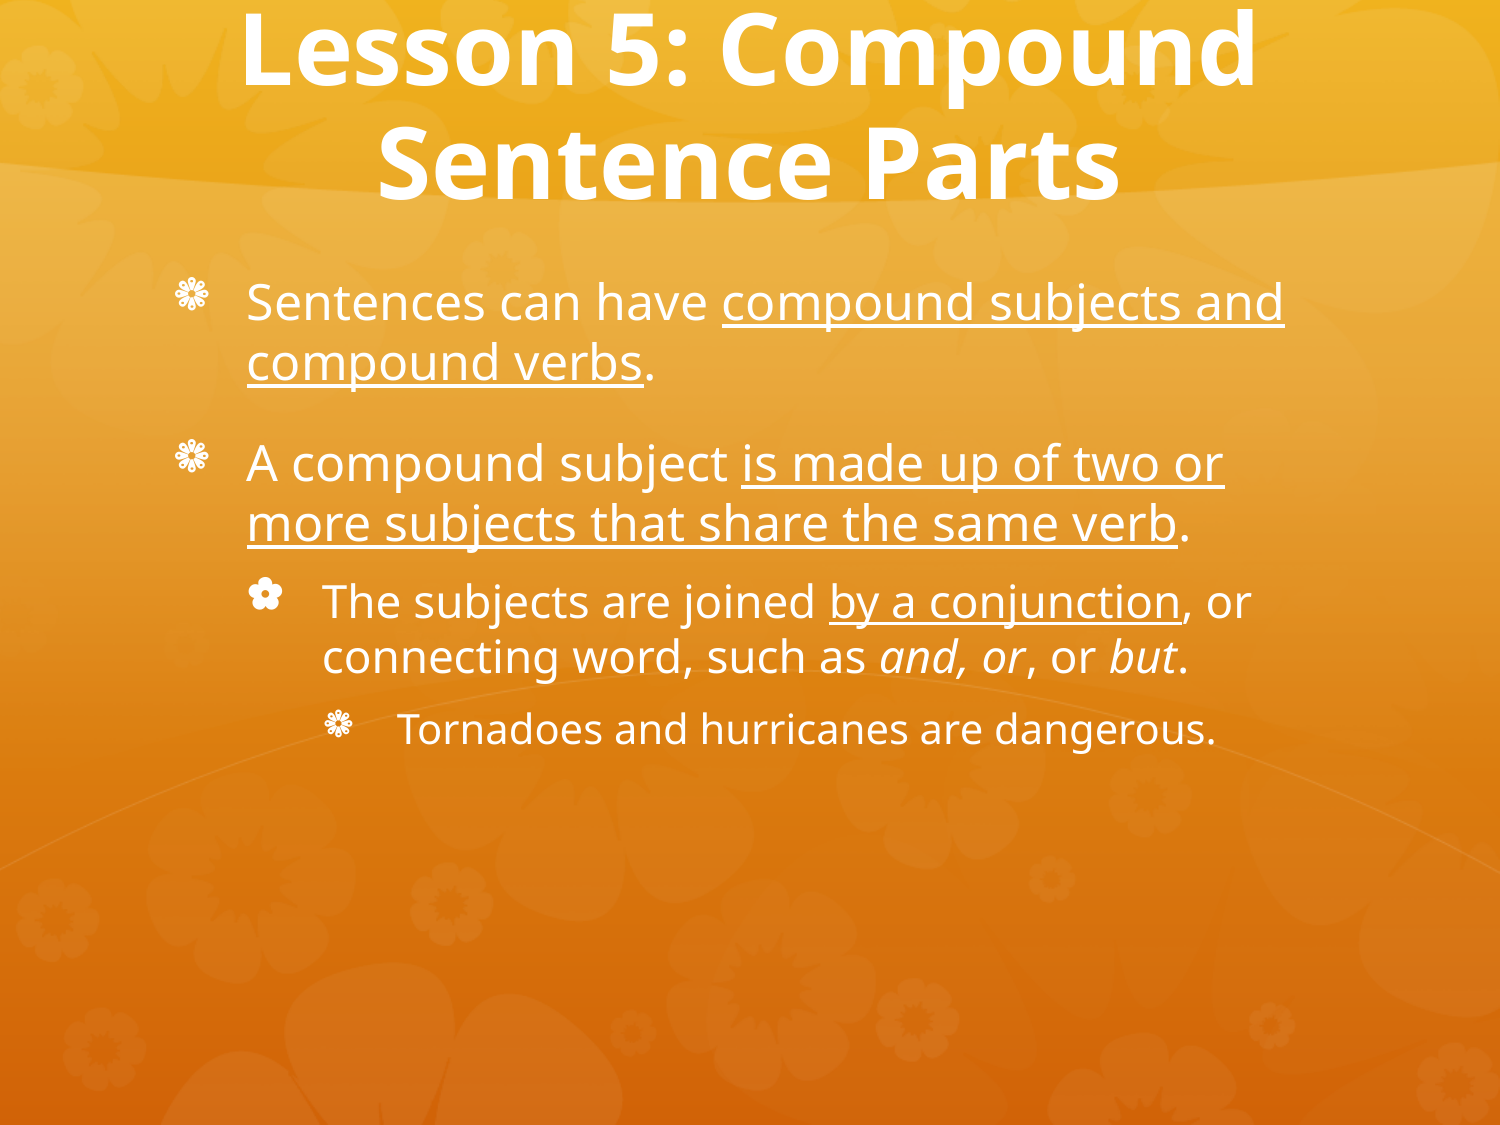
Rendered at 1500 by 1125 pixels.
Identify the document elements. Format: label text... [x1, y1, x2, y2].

title Lesson 5: Compound Sentence Parts [127, 14, 1372, 203]
list Sentences can have compound subjects and compound verbs. A compound subject is made up of two or more subjects that share the same verb. The subjects are joined by a conjunction, or connecting word, such as and, or, or but. Tornadoes and hurricanes are dangerous. [156, 262, 1344, 967]
picture [0, 0, 1500, 1125]
